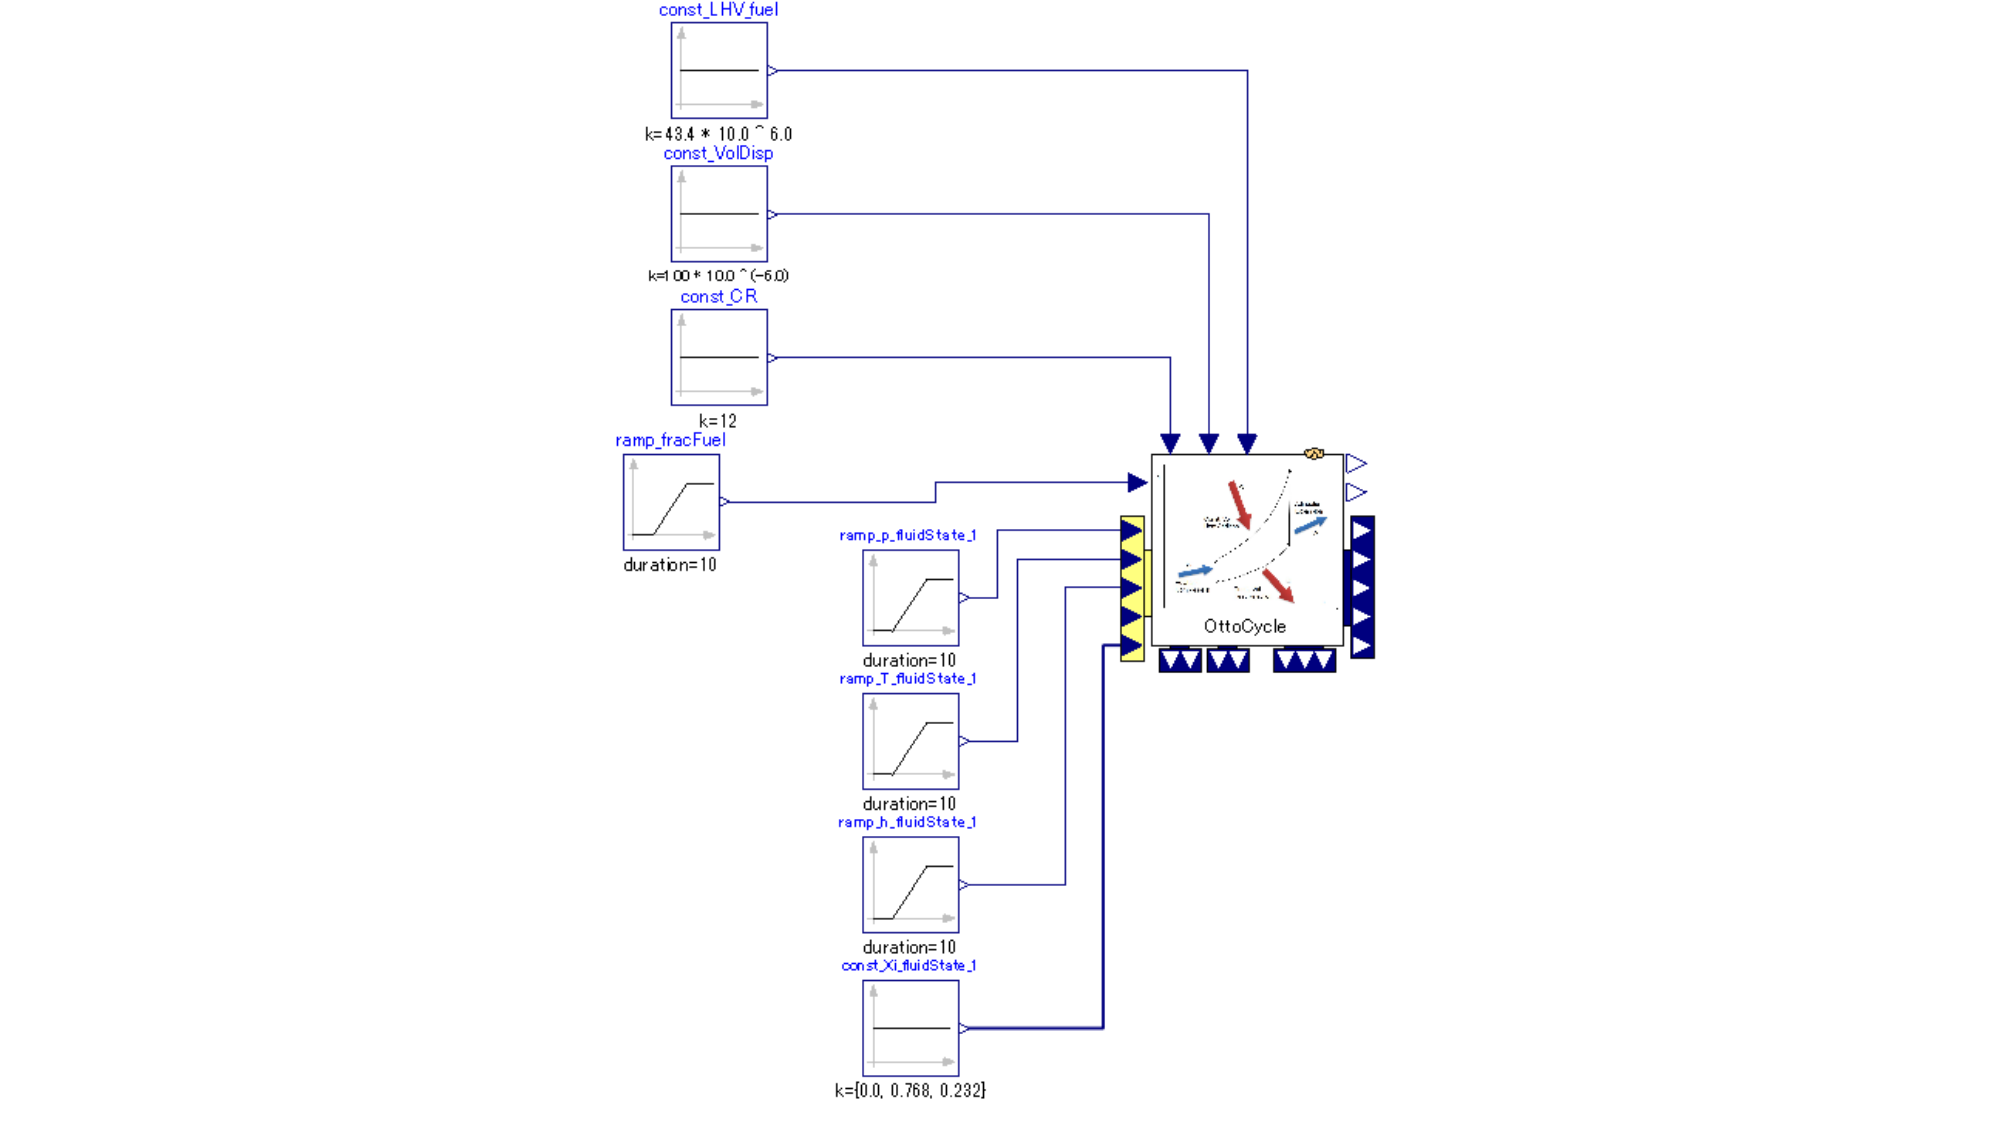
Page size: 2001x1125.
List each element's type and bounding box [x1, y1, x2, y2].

picture [600, 0, 1400, 1125]
